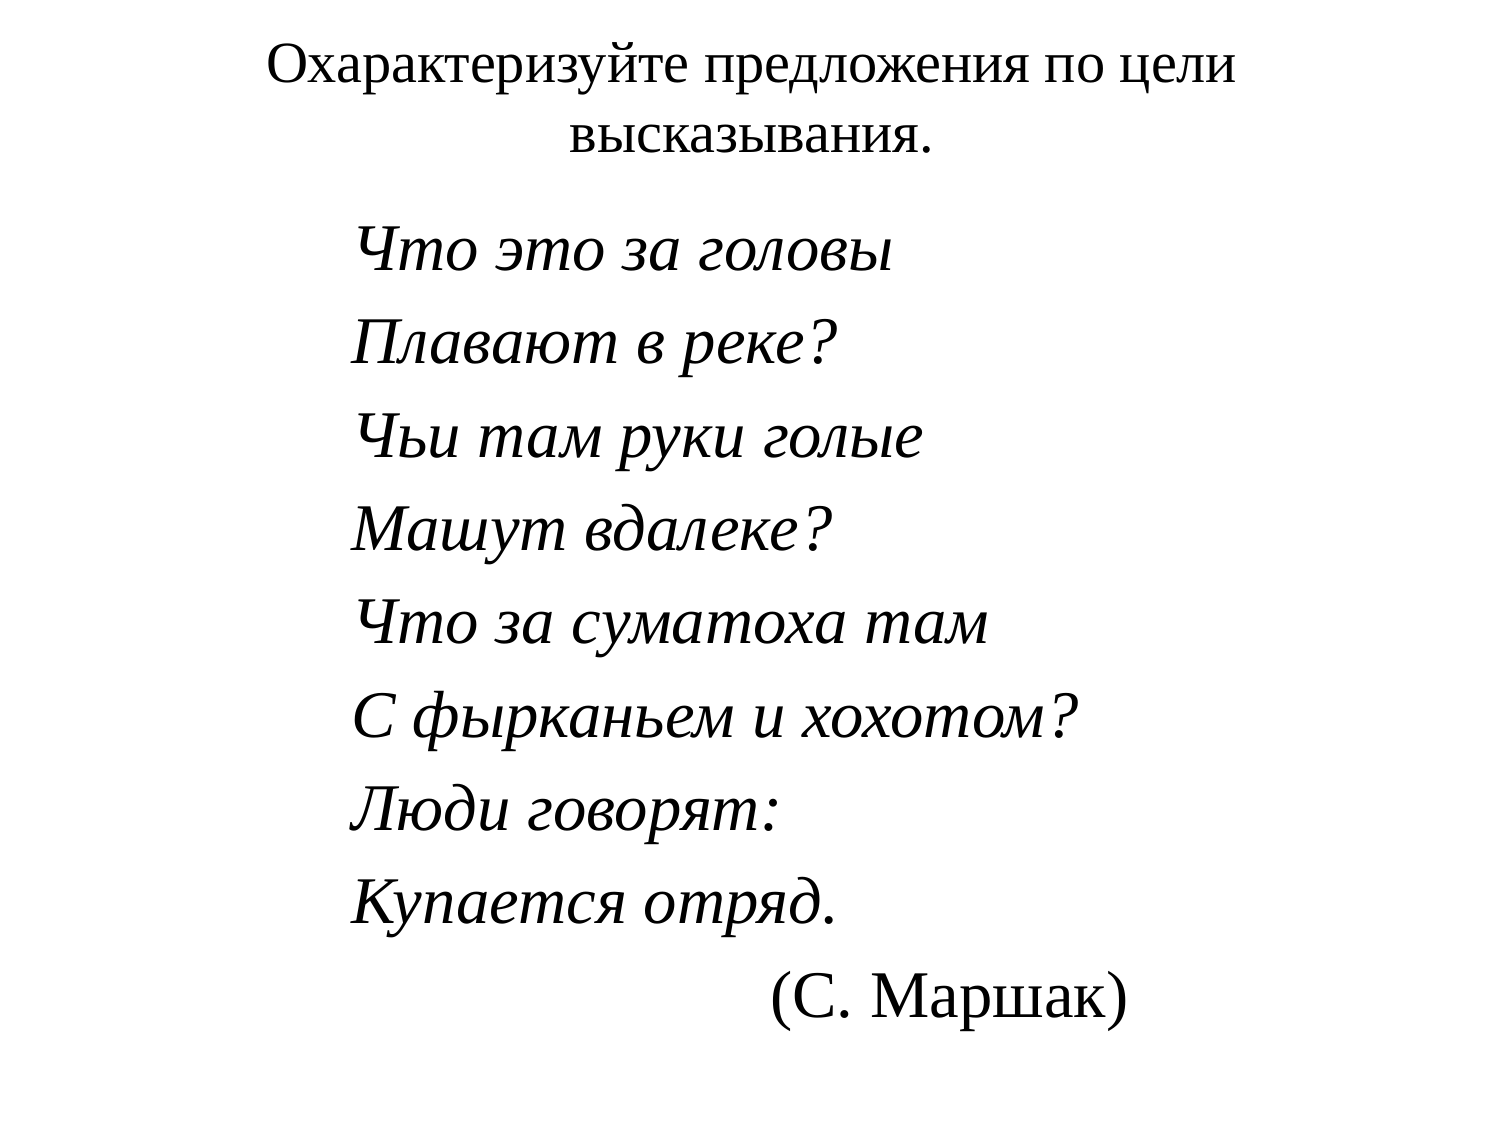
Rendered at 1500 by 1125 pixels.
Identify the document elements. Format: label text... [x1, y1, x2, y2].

list Что это за головы Плавают в реке? Чьи там руки голые Машут вдалеке? Что за суматоха там С фырканьем и хохотом? Люди говорят: Купается отряд. (С. Маршак) [336, 196, 1264, 1094]
title Охарактеризуйте предложения по цели высказывания. [76, 0, 1427, 188]
